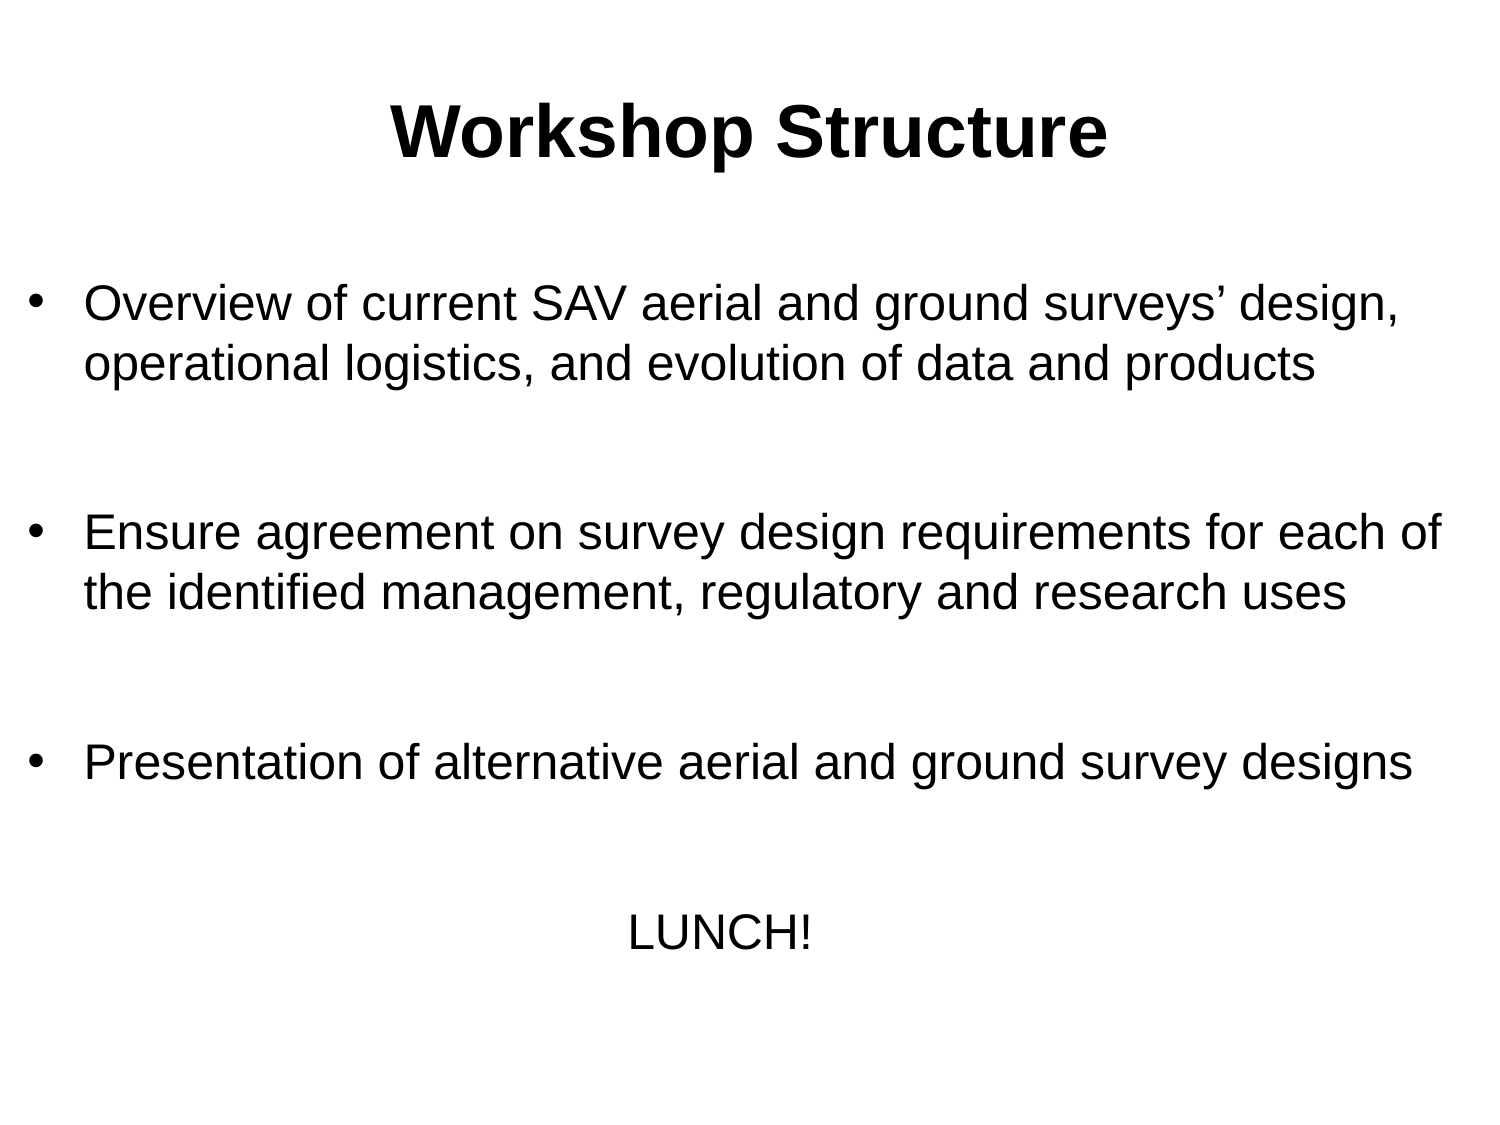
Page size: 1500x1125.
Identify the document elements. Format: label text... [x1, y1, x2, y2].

text_box Overview of current SAV aerial and ground surveys’ design, operational logistics, and evolution of data and products Ensure agreement on survey design requirements for each of the identified management, regulatory and research uses Presentation of alternative aerial and ground survey designs LUNCH! [12, 262, 1463, 1053]
text_box Workshop Structure [0, 74, 1500, 180]
